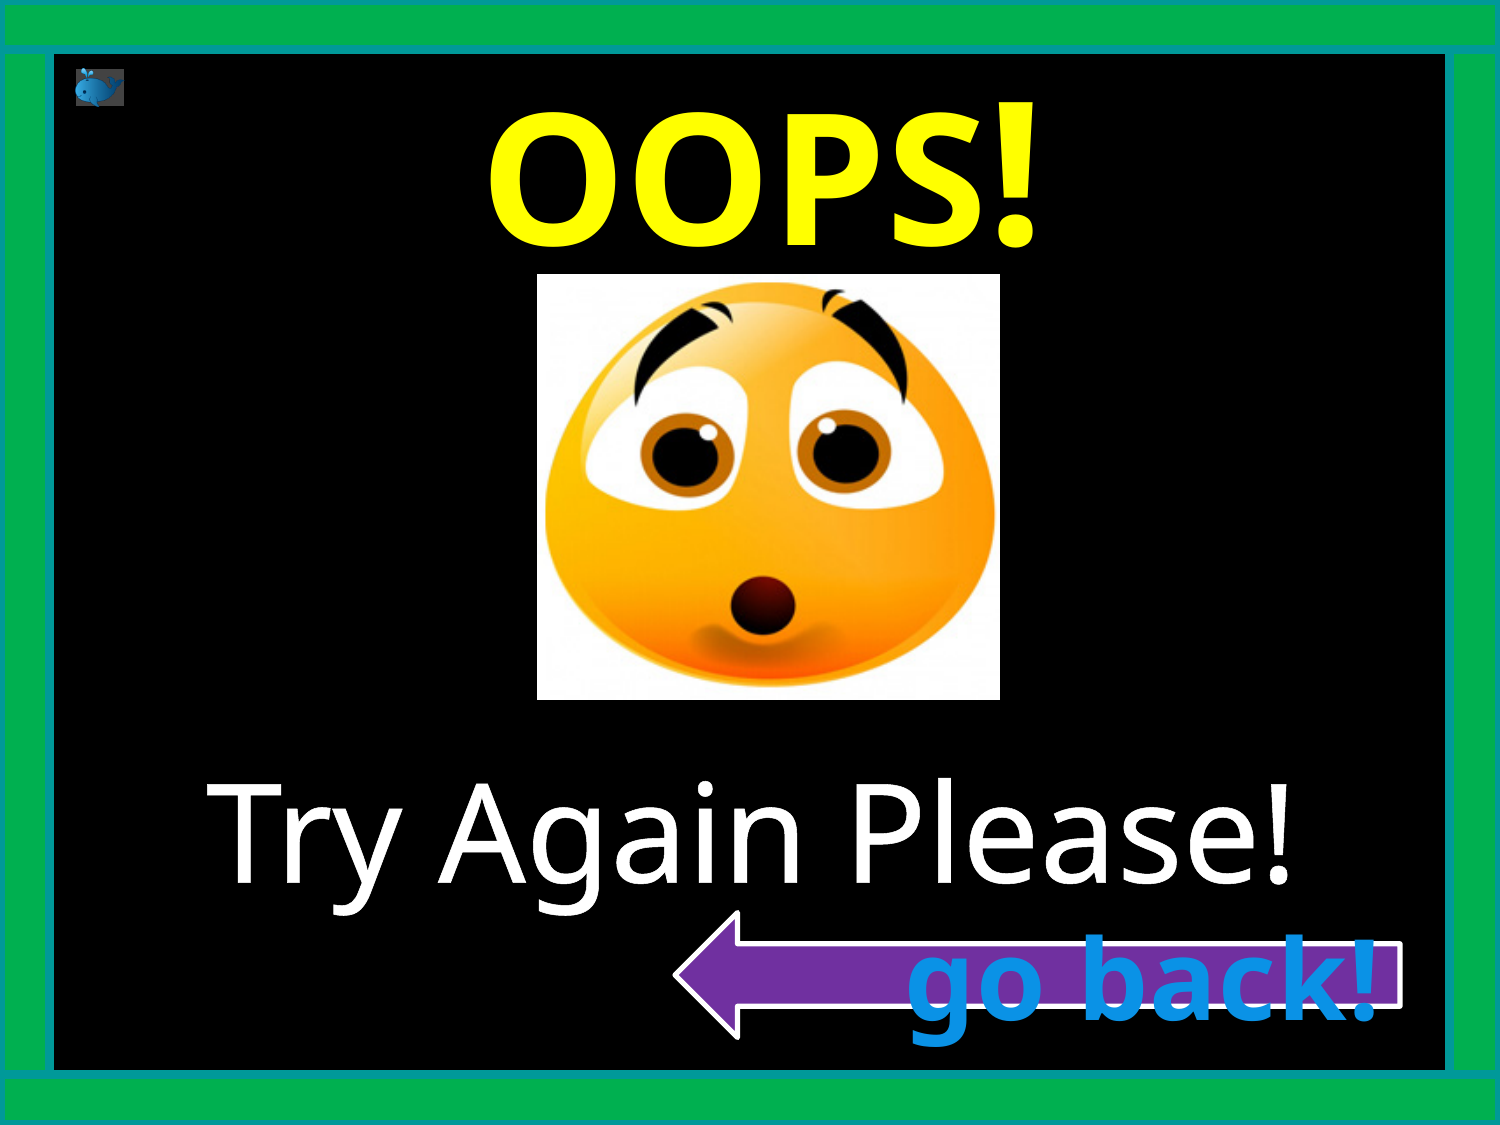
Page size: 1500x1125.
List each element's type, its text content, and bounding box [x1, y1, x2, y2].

text_box [0, 1070, 1500, 1125]
text_box Try Again Please! [190, 737, 1313, 918]
text_box [0, 0, 1500, 54]
text_box OOPS! [465, 54, 1060, 293]
text_box go back! [889, 899, 1397, 1050]
text_box [1445, 54, 1500, 1070]
picture [74, 67, 126, 108]
text_box [670, 908, 889, 1042]
picture [537, 274, 1001, 701]
text_box [1397, 939, 1405, 1011]
text_box [0, 54, 54, 1070]
